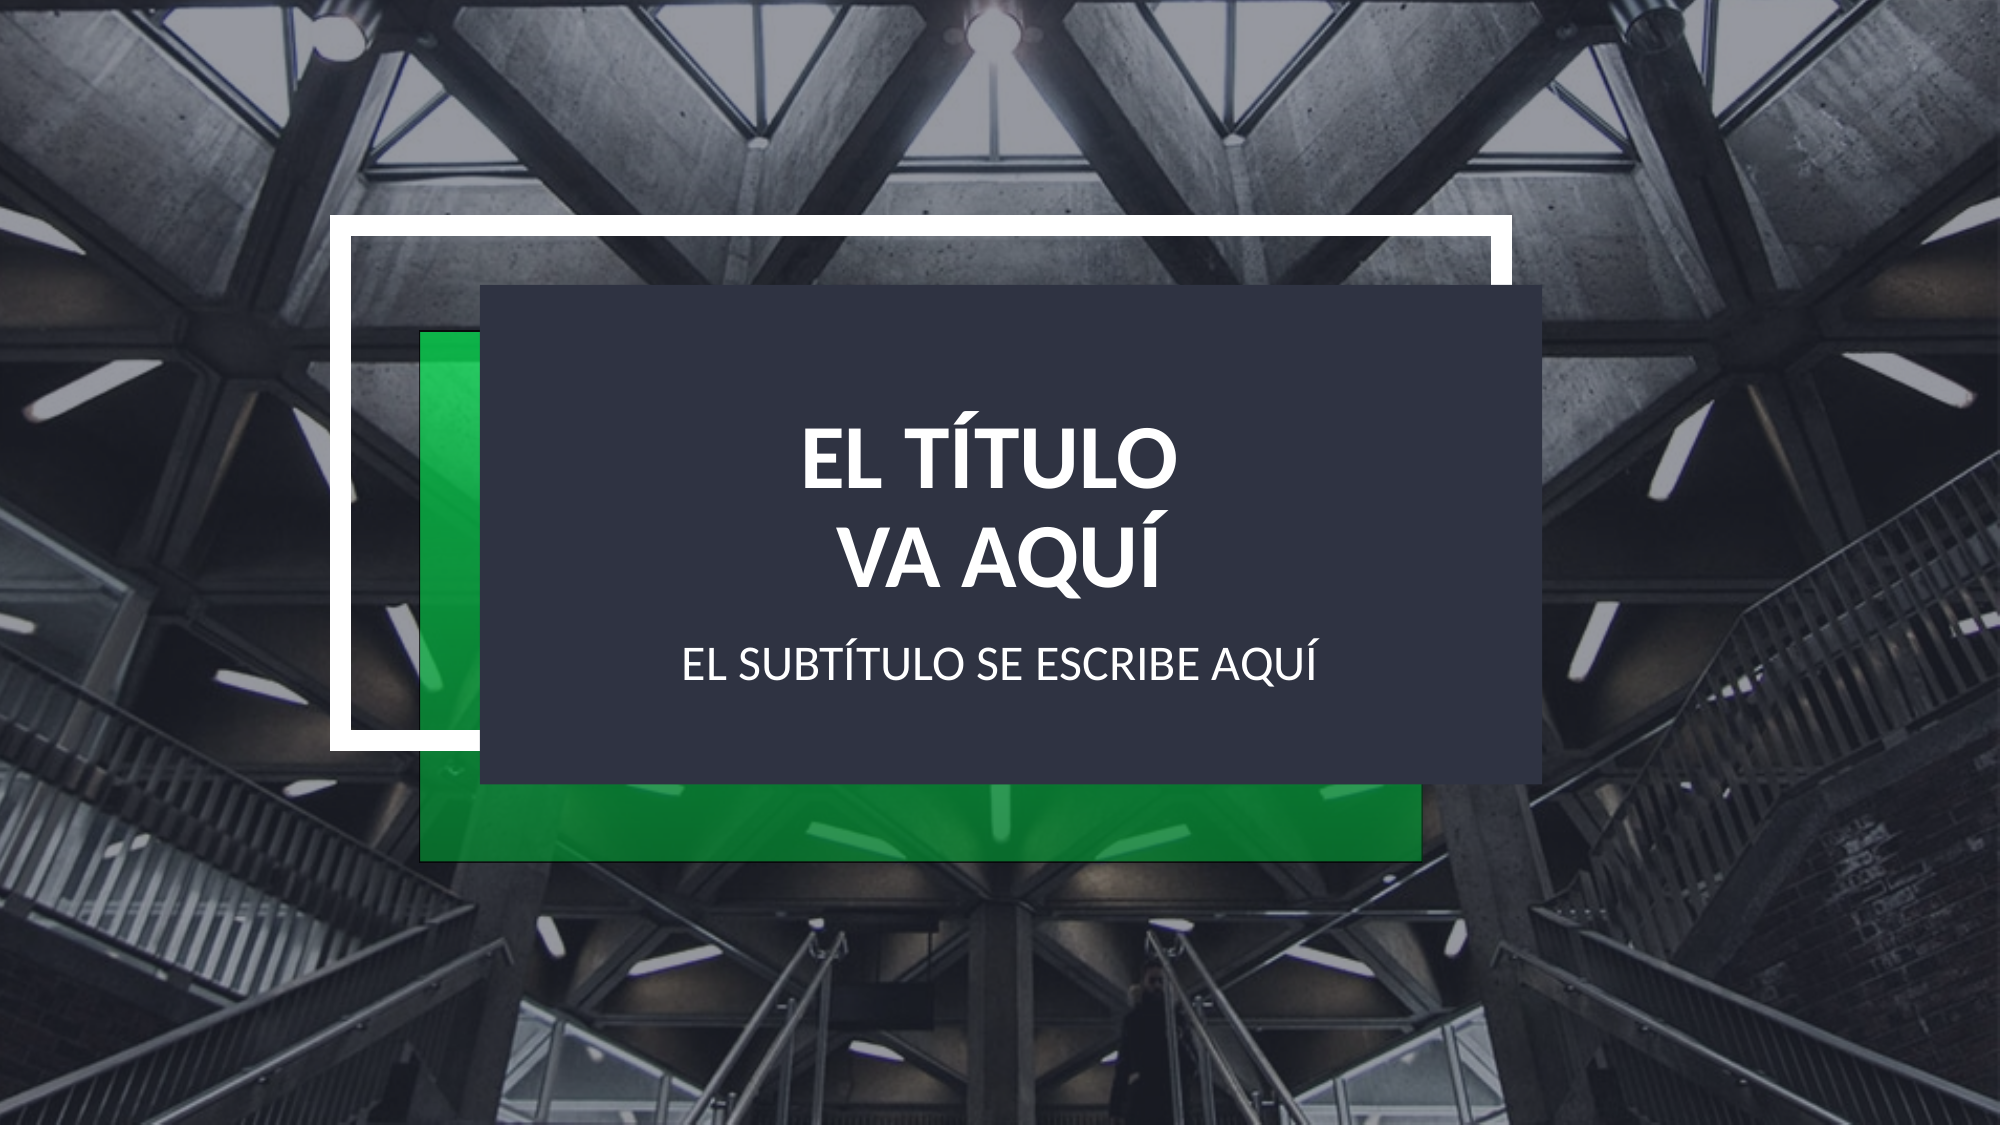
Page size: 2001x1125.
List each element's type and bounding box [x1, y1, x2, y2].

text_box [340, 225, 1543, 863]
picture [0, 0, 2000, 1125]
